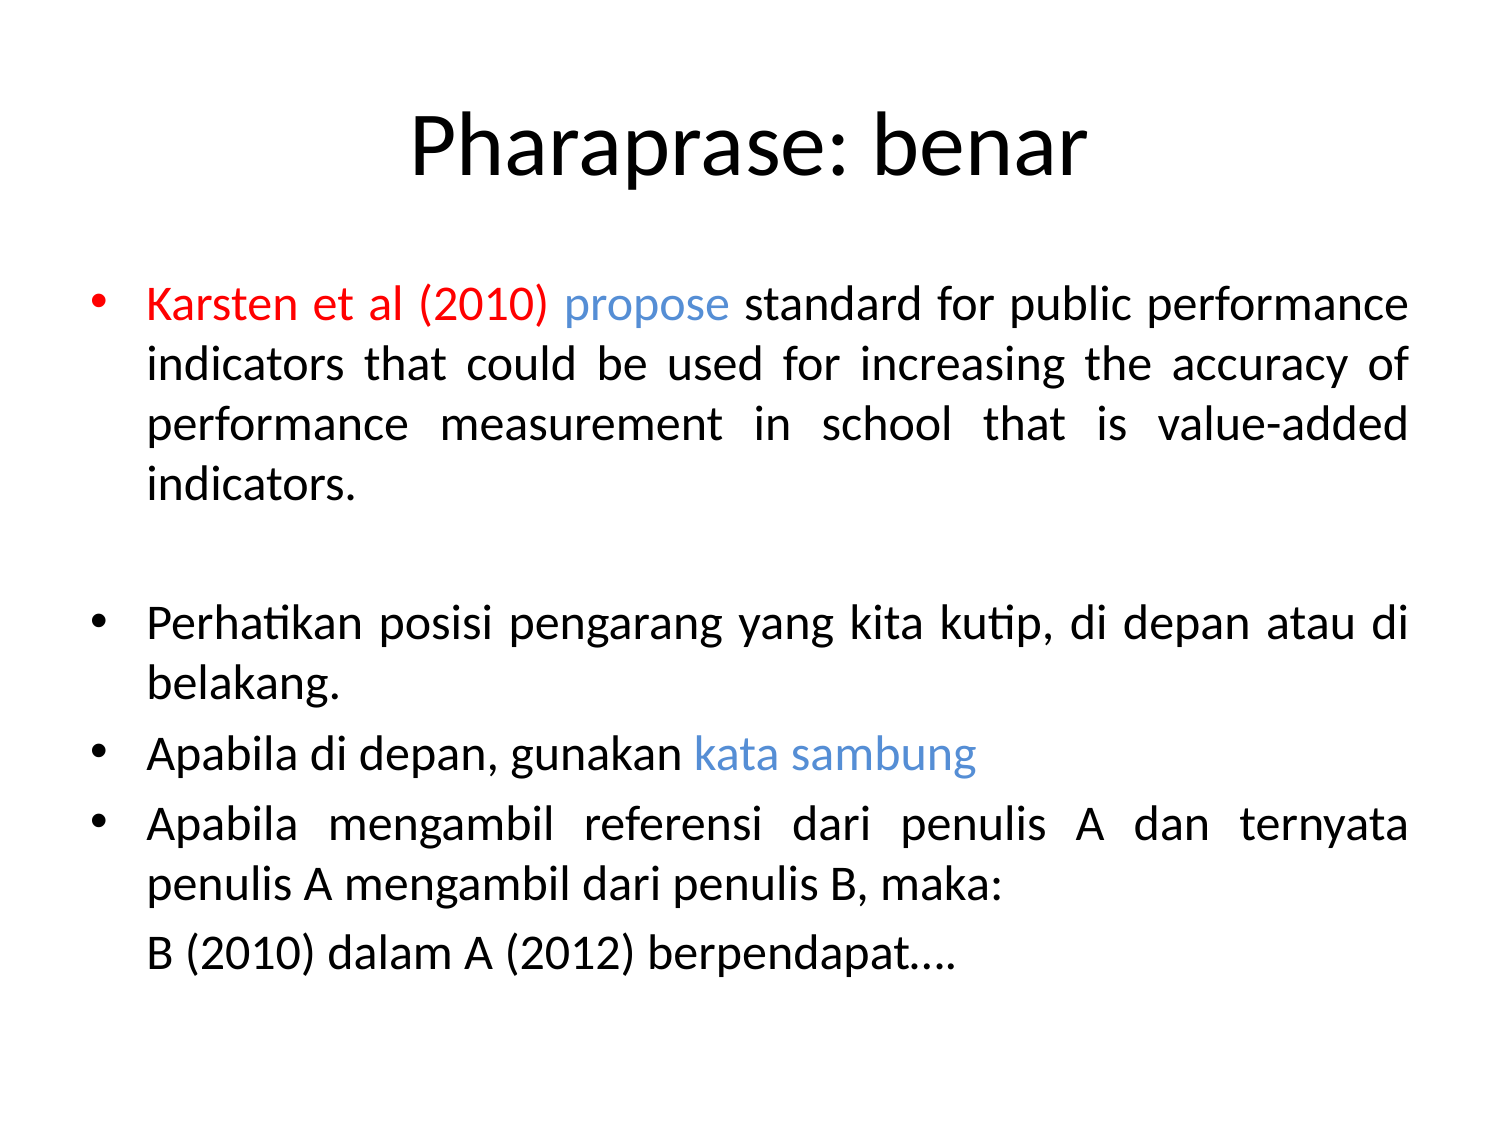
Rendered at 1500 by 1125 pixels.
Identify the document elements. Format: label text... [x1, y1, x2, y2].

title Pharaprase: benar [75, 45, 1425, 233]
list Karsten et al (2010) propose standard for public performance indicators that could be used for increasing the accuracy of performance measurement in school that is value-added indicators. Perhatikan posisi pengarang yang kita kutip, di depan atau di belakang. Apabila di depan, gunakan kata sambung Apabila mengambil referensi dari penulis A dan ternyata penulis A mengambil dari penulis B, maka: B (2010) dalam A (2012) berpendapat…. [75, 262, 1425, 1005]
